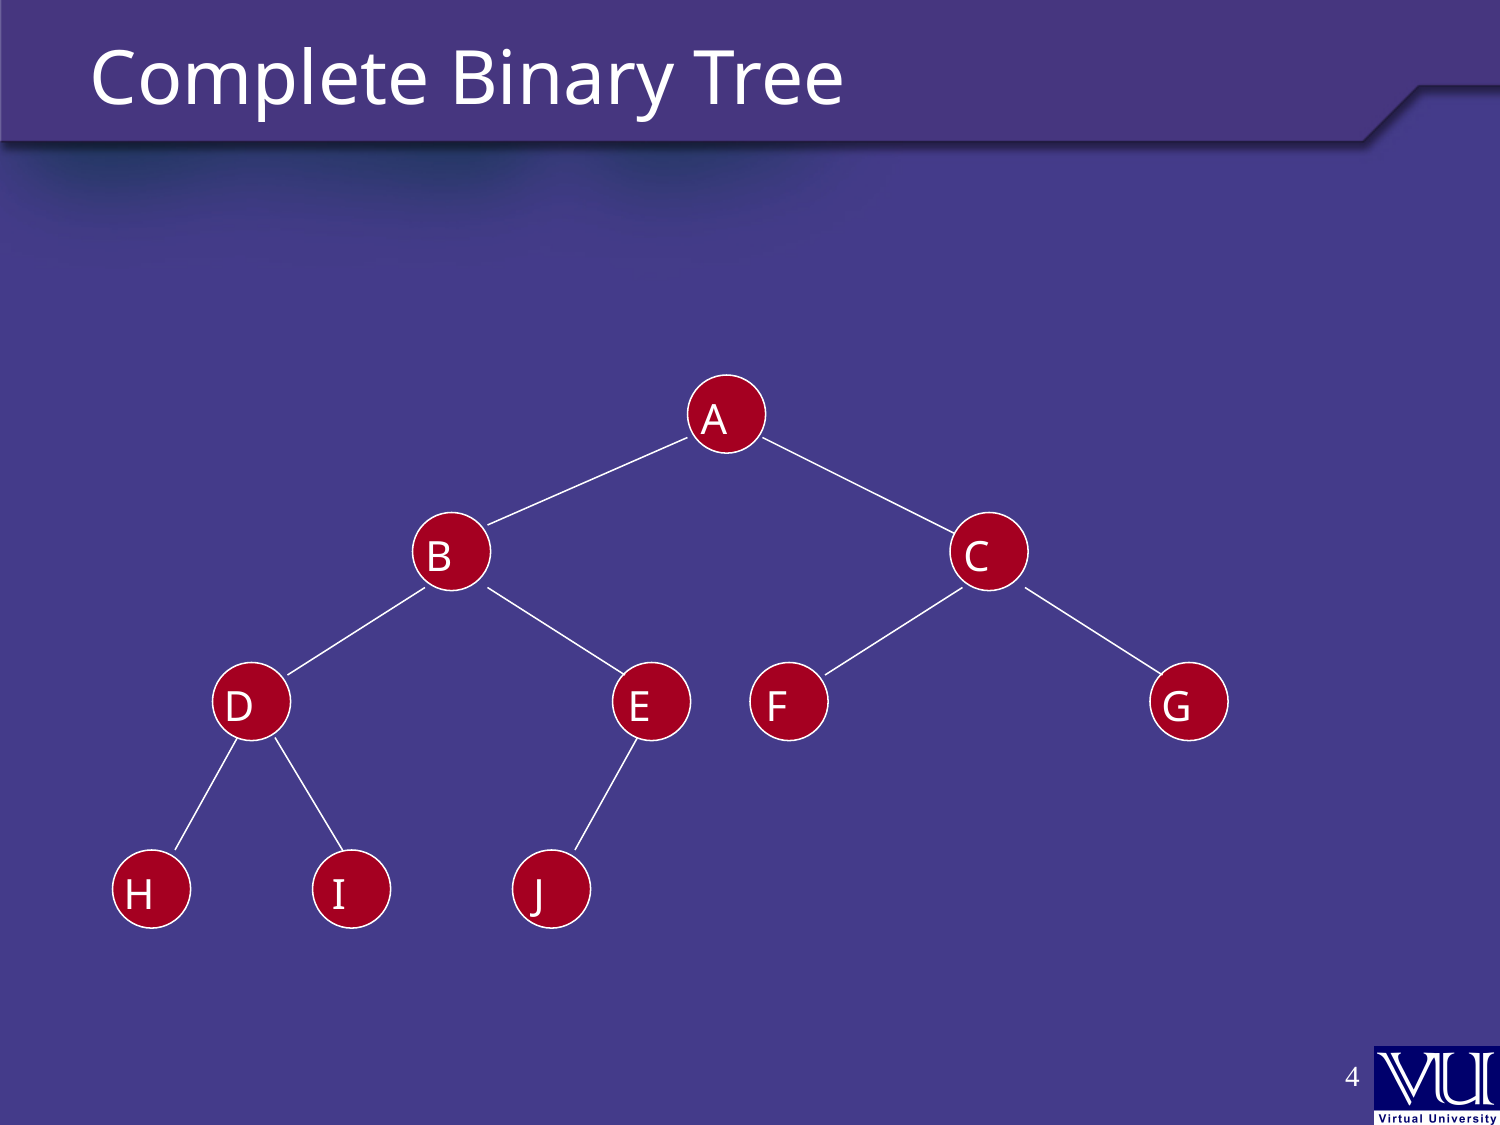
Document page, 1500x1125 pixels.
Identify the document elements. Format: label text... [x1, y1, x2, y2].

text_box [274, 737, 351, 863]
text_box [1024, 587, 1163, 676]
picture [0, 0, 1500, 1125]
text_box ‹#› [1062, 1049, 1375, 1125]
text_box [287, 587, 426, 676]
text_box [99, 849, 191, 939]
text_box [299, 849, 391, 939]
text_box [1137, 662, 1229, 751]
title Complete Binary Tree [74, 0, 1425, 150]
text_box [824, 587, 963, 676]
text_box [174, 737, 238, 851]
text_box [599, 662, 691, 751]
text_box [199, 662, 291, 751]
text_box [399, 512, 491, 601]
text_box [499, 849, 591, 939]
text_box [762, 437, 963, 538]
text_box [937, 512, 1029, 601]
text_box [737, 662, 829, 751]
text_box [487, 437, 688, 526]
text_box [487, 587, 626, 676]
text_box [674, 374, 766, 464]
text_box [574, 737, 638, 851]
